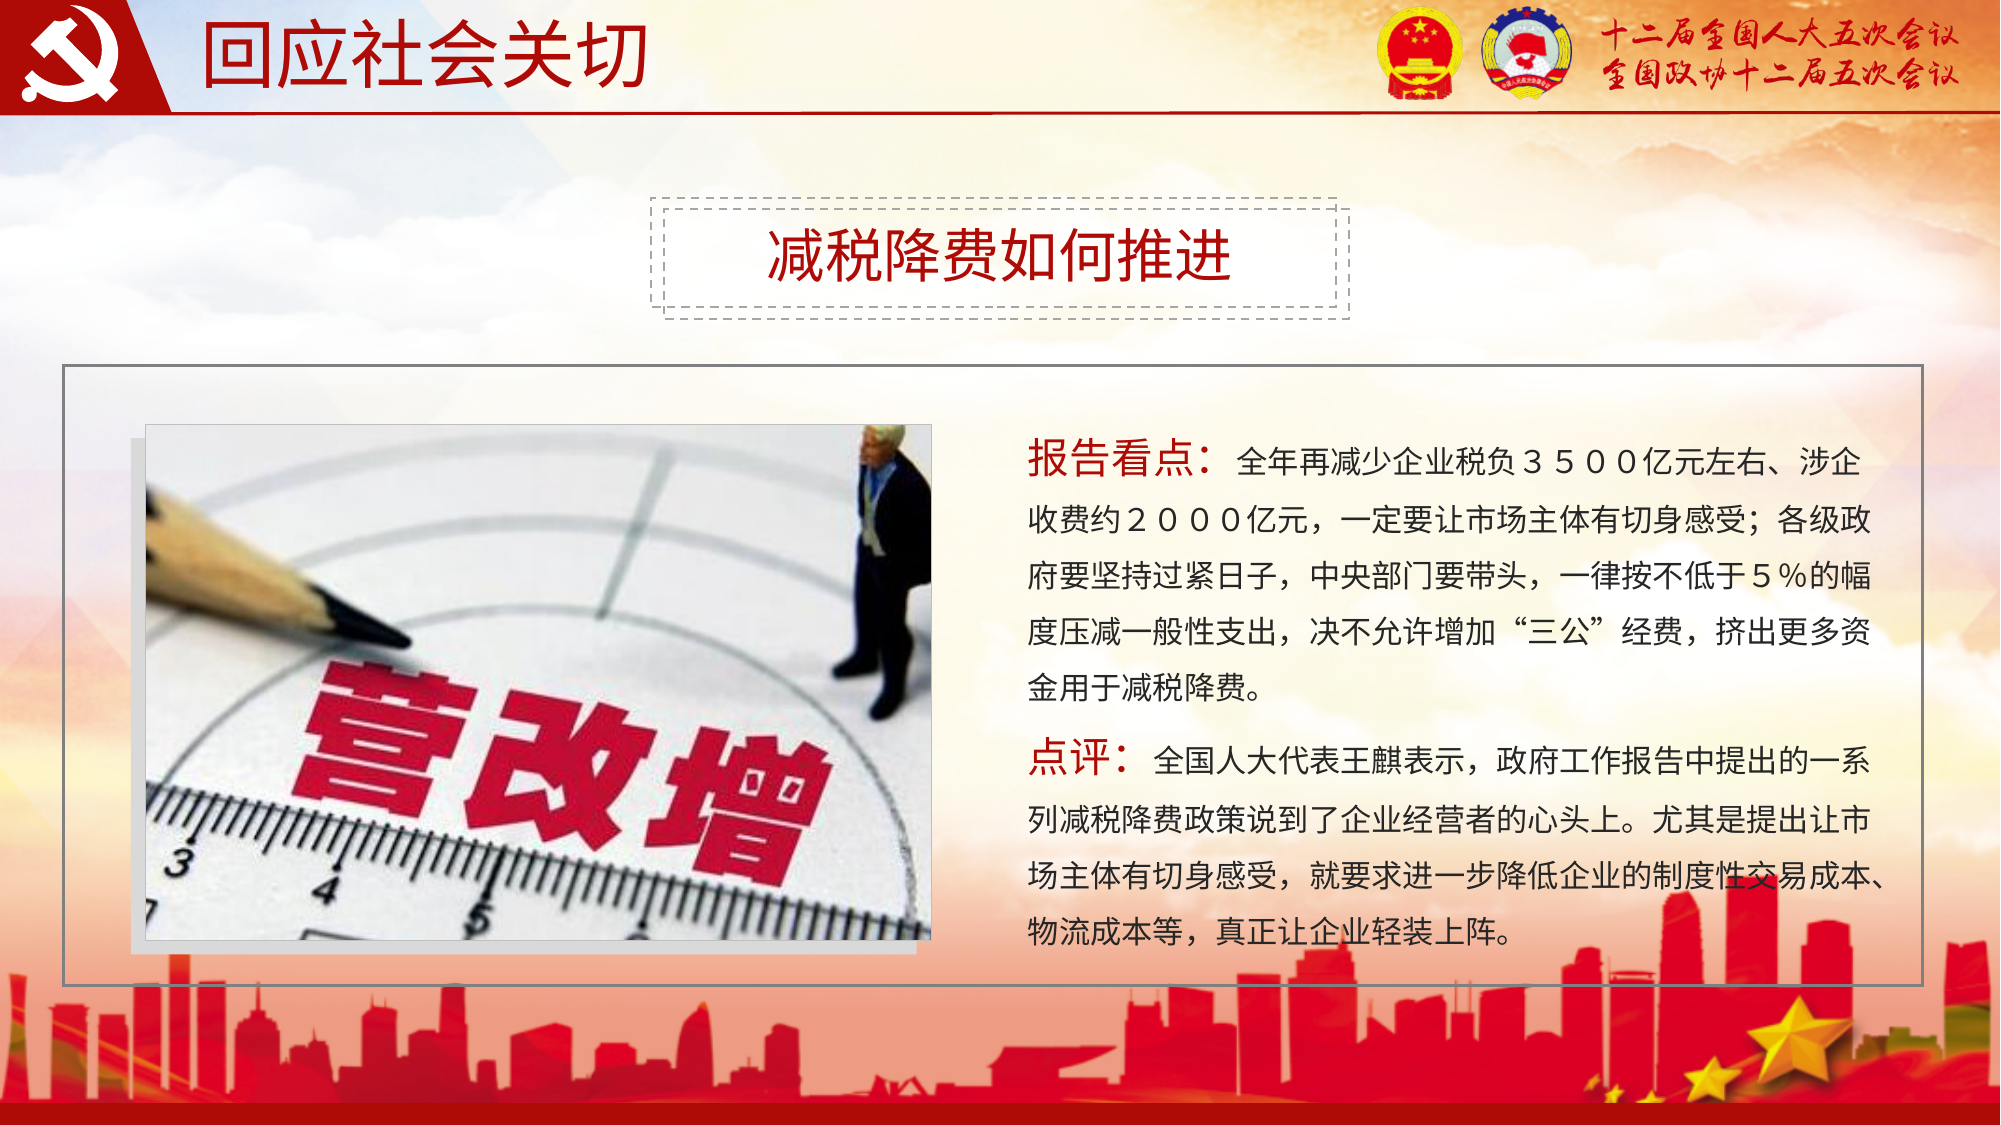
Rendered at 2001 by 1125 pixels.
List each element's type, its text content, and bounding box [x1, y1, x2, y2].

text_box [0, 0, 173, 114]
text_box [130, 424, 932, 955]
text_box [1377, 5, 1995, 100]
picture [0, 115, 2000, 1102]
text_box 回应社会关切 [186, 0, 841, 105]
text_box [651, 197, 1349, 320]
text_box 报告看点：全年再减少企业税负３５００亿元左右、涉企收费约２０００亿元，一定要让市场主体有切身感受；各级政府要坚持过紧日子，中央部门要带头，一律按不低于５％的幅度压减一般性支出，决不允许增加“三公”经费，挤出更多资金用于减税降费。 点评：全国人大代表王麒表示，政府工作报告中提出的一系列减税降费政策说到了企业经营者的心头上。尤其是提出让市场主体有切身感受，就要求进一步降低企业的制度性交易成本、物流成本等，真正让企业轻装上阵。 [1013, 399, 1894, 958]
picture [173, 0, 2000, 112]
text_box [0, 1102, 2000, 1125]
text_box [63, 365, 1923, 986]
